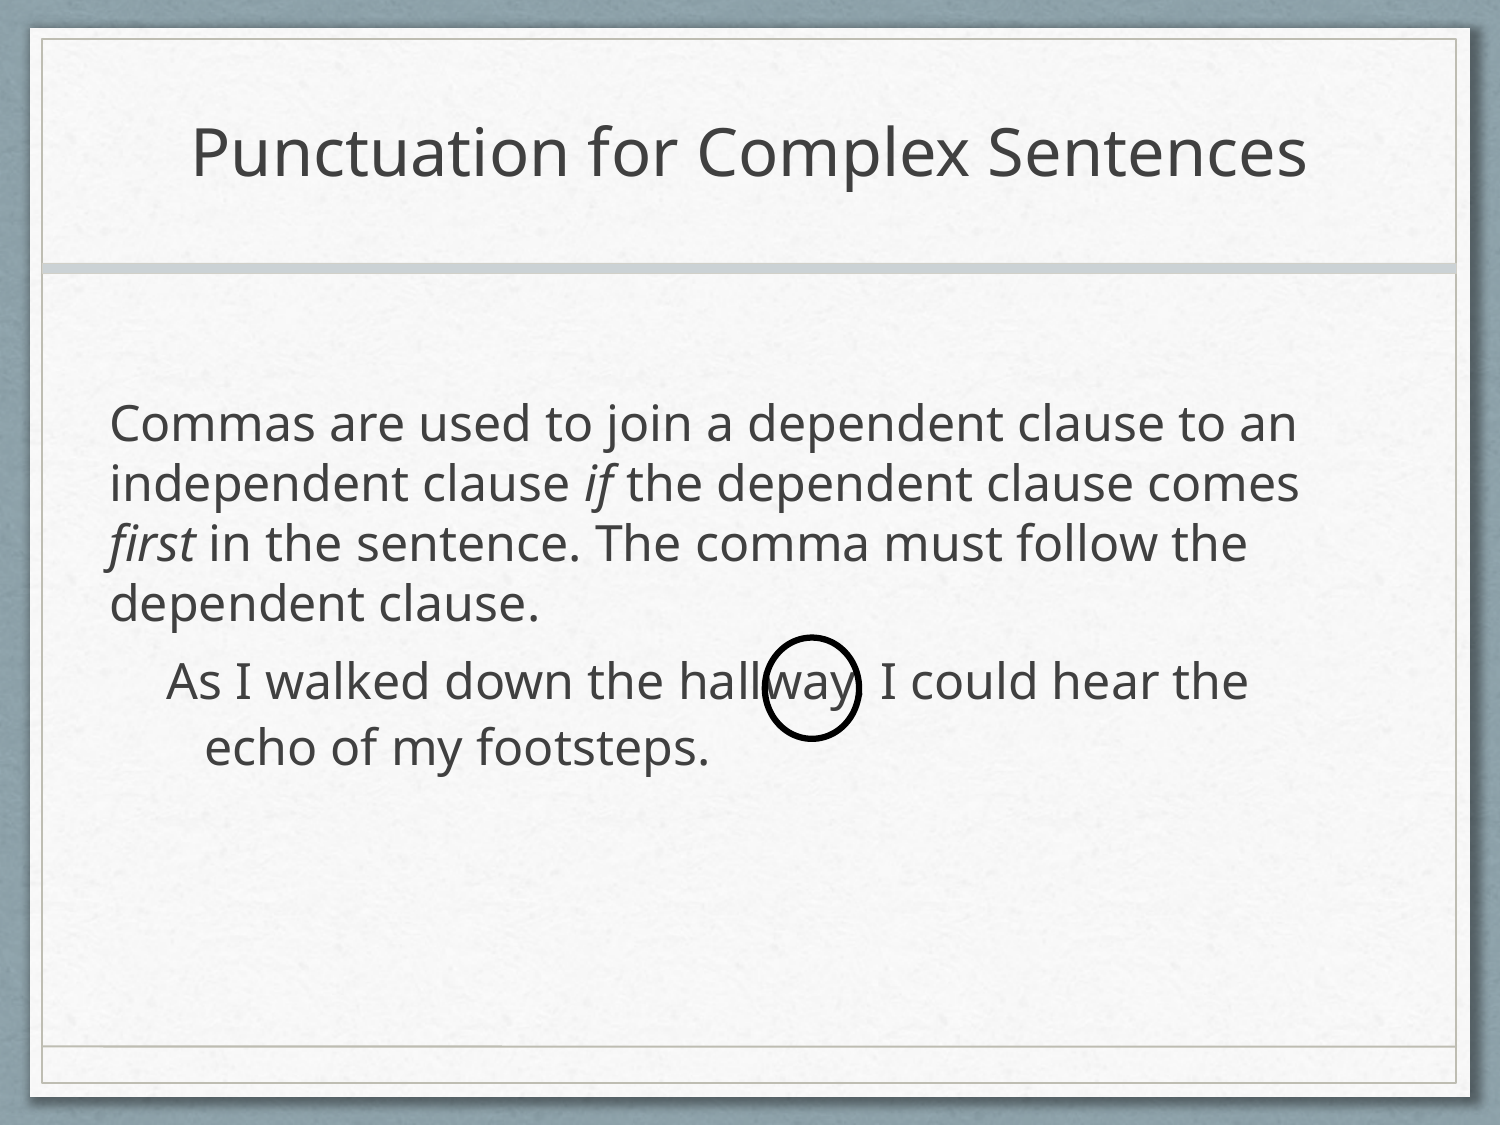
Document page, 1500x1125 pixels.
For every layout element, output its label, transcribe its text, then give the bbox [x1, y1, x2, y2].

title Punctuation for Complex Sentences [147, 40, 1353, 260]
text_box [764, 637, 860, 739]
list Commas are used to join a dependent clause to an independent clause if the dependent clause comes first in the sentence. The comma must follow the dependent clause. As I walked down the hallway, I could hear the echo of my footsteps. [94, 383, 1360, 997]
picture [30, 28, 1470, 1097]
